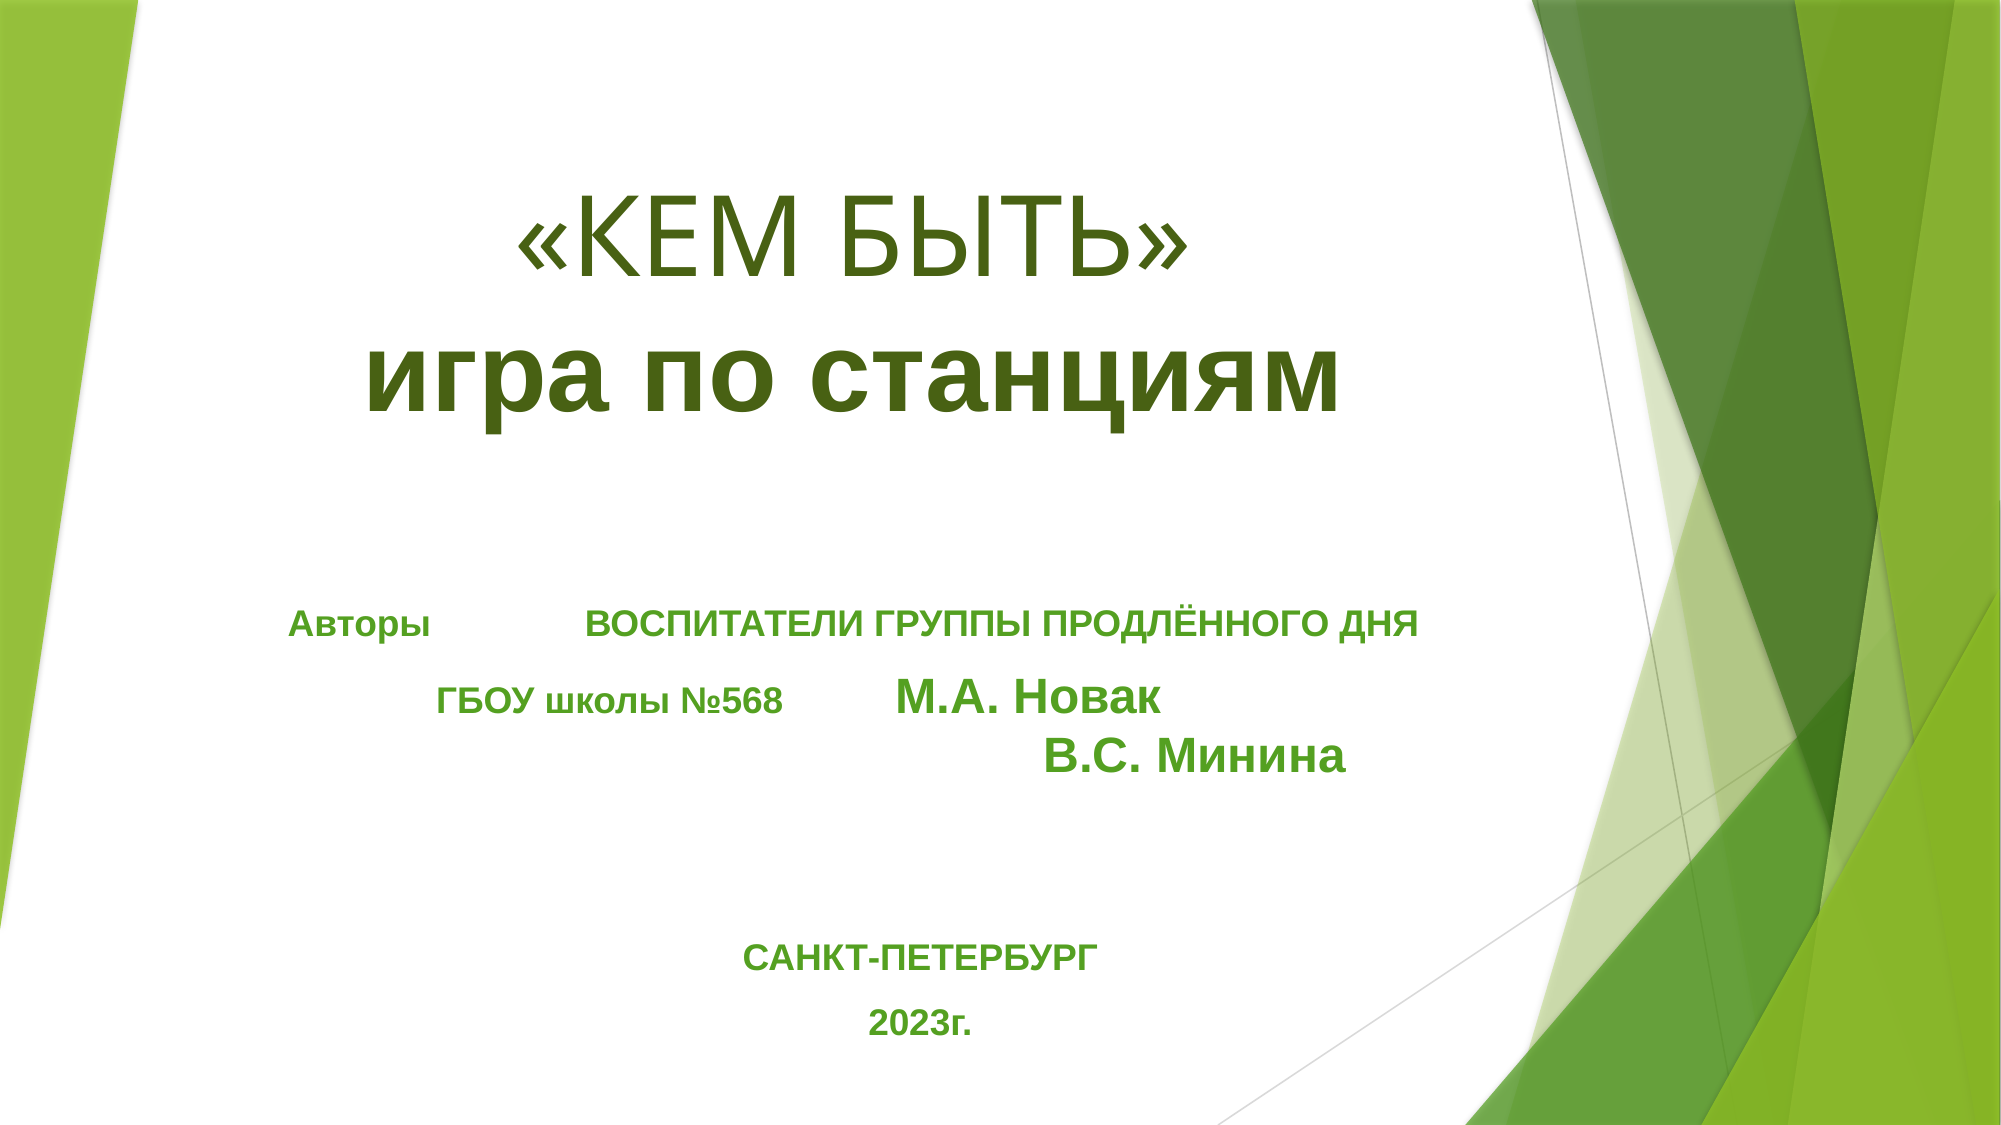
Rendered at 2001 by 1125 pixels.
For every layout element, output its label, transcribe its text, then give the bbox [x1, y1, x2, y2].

subtitle Авторы ВОСПИТАТЕЛИ ГРУППЫ ПРОДЛЁННОГО ДНЯ ГБОУ школы №568 М.А. Новак В.С. Минина САНКТ-ПЕТЕРБУРГ 2023г. [272, 526, 1569, 1065]
title «КЕМ БЫТЬ» игра по станциям [249, 152, 1457, 442]
